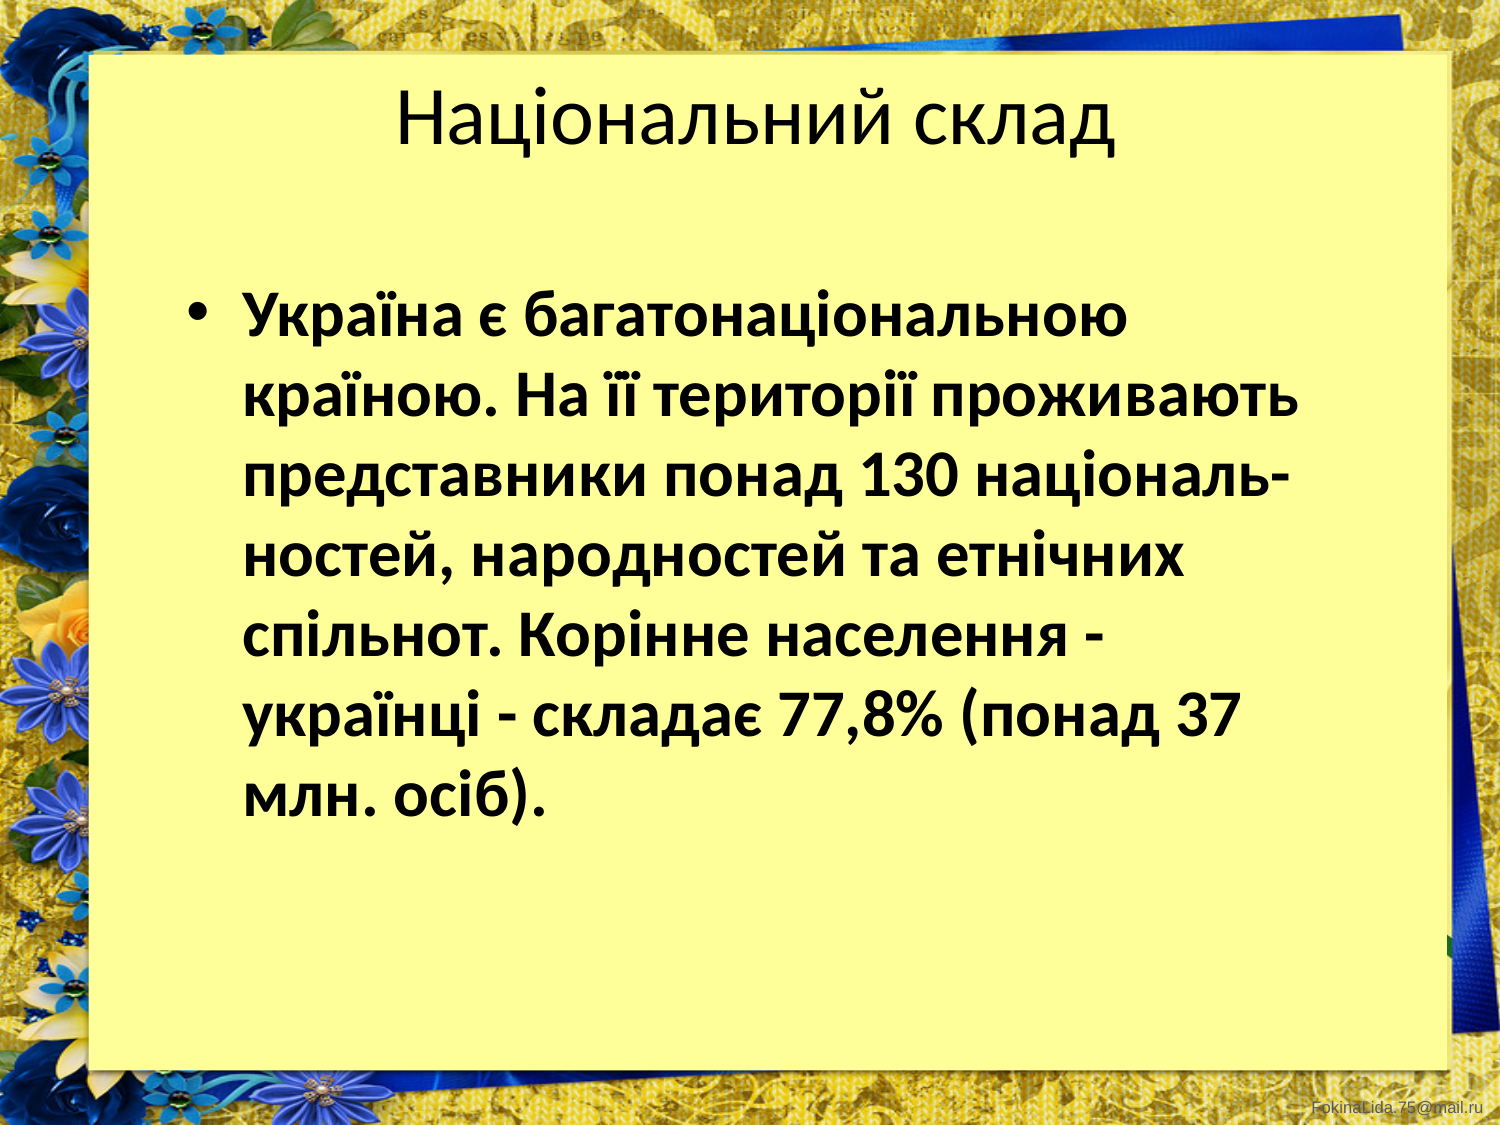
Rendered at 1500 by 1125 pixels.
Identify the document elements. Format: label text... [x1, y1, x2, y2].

title Національний склад [206, 89, 1306, 233]
list Україна є багатонаціональною країною. На її території проживають представники понад 130 національ-ностей, народностей та етнічних спільнот. Корінне населення - українці - складає 77,8% (понад 37 млн. осіб). [170, 262, 1365, 1006]
picture [0, 0, 1500, 1125]
